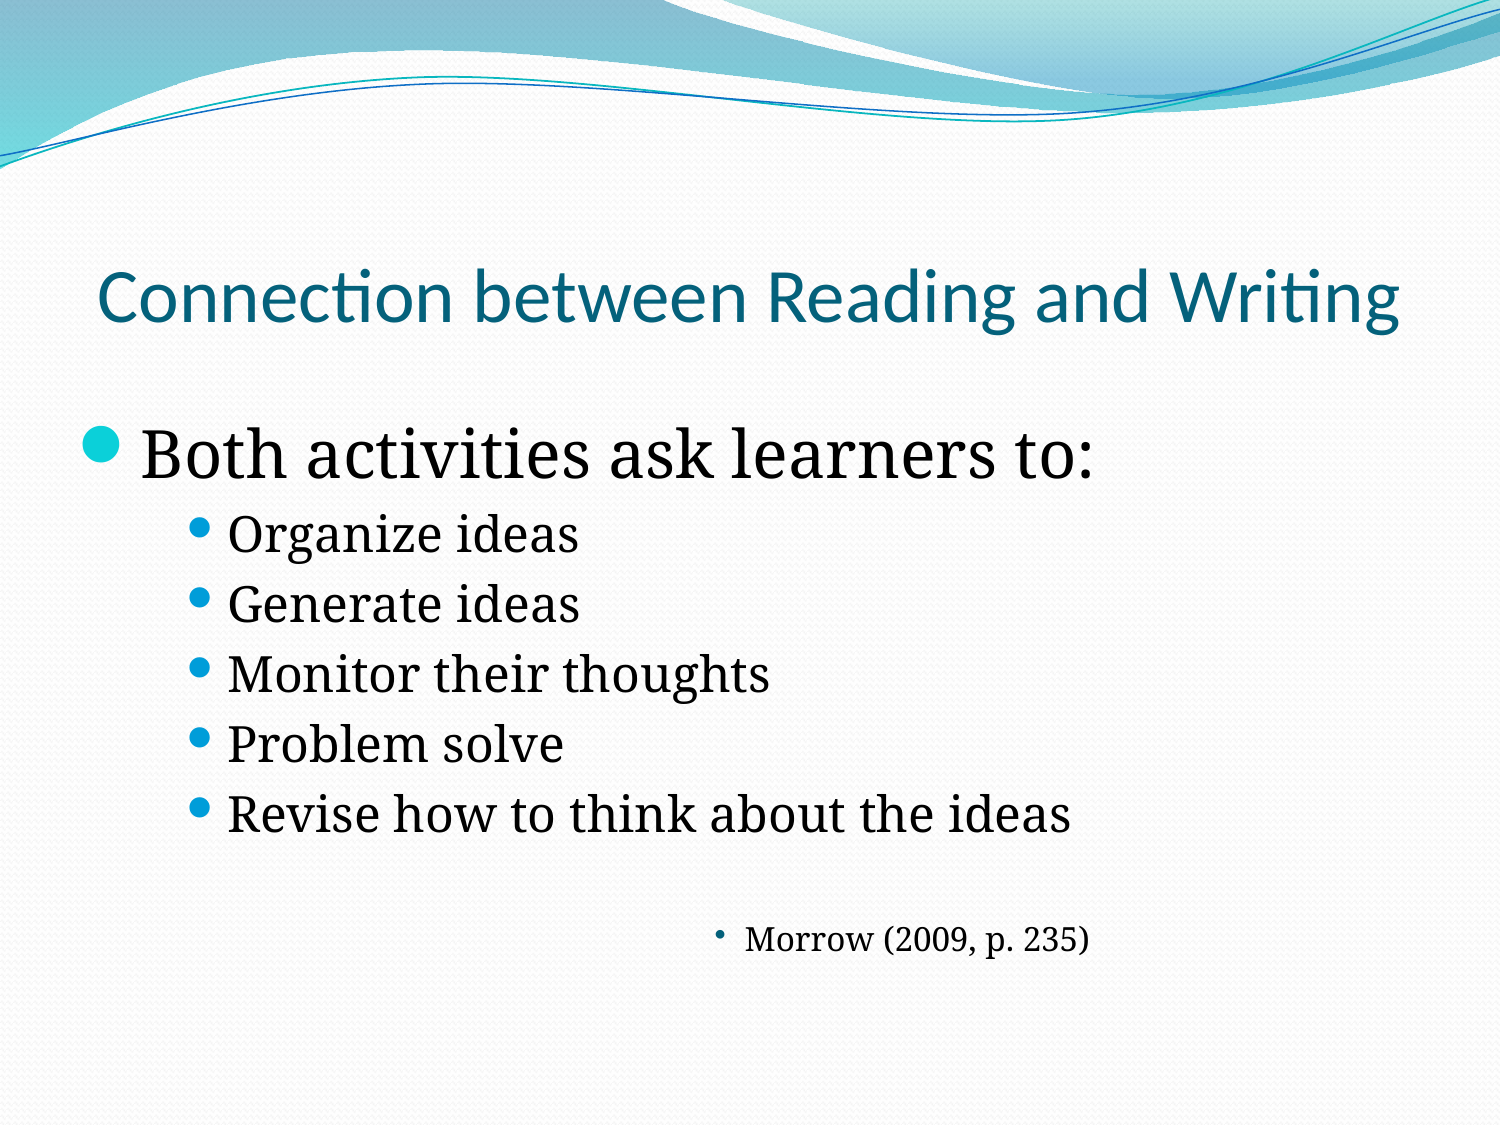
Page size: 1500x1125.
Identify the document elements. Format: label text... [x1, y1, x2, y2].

title Connection between Reading and Writing [75, 149, 1425, 338]
list Both activities ask learners to: Organize ideas Generate ideas Monitor their thoughts Problem solve Revise how to think about the ideas Morrow (2009, p. 235) [62, 404, 1413, 1125]
